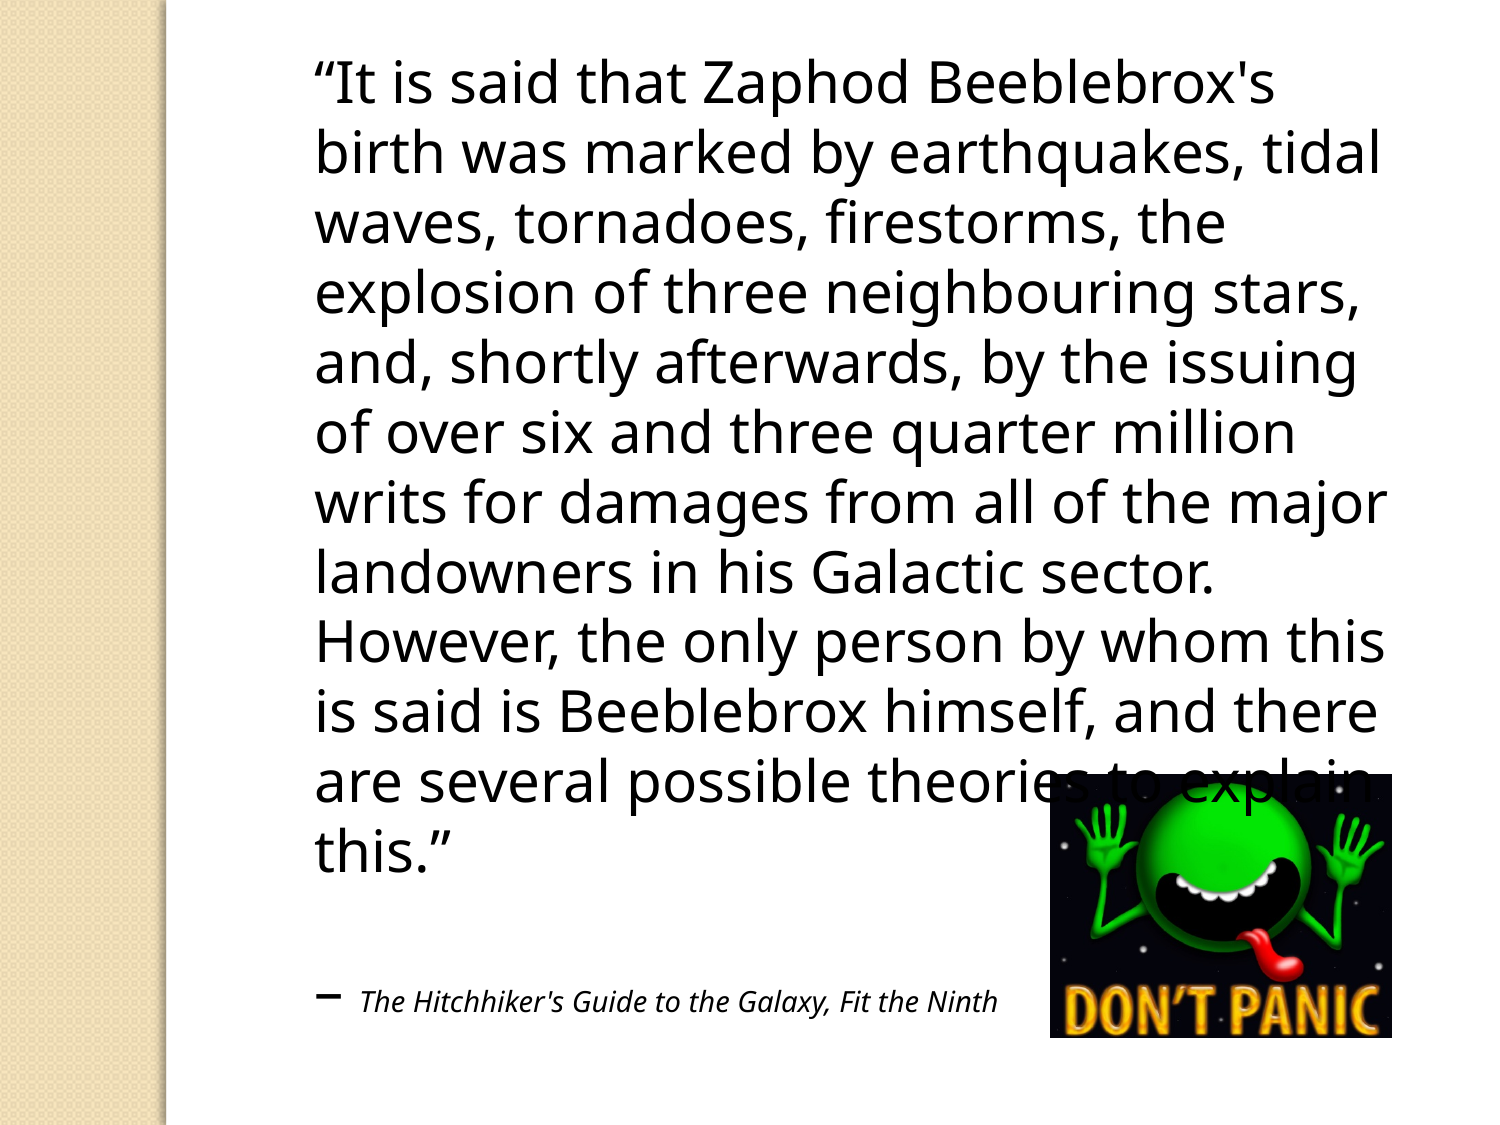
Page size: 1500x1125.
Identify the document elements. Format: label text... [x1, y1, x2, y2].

text_box “It is said that Zaphod Beeblebrox's birth was marked by earthquakes, tidal waves, tornadoes, firestorms, the explosion of three neighbouring stars, and, shortly afterwards, by the issuing of over six and three quarter million writs for damages from all of the major landowners in his Galactic sector. However, the only person by whom this is said is Beeblebrox himself, and there are several possible theories to explain this.” – The Hitchhiker's Guide to the Galaxy, Fit the Ninth [299, 37, 1425, 1067]
picture [1049, 774, 1392, 1038]
